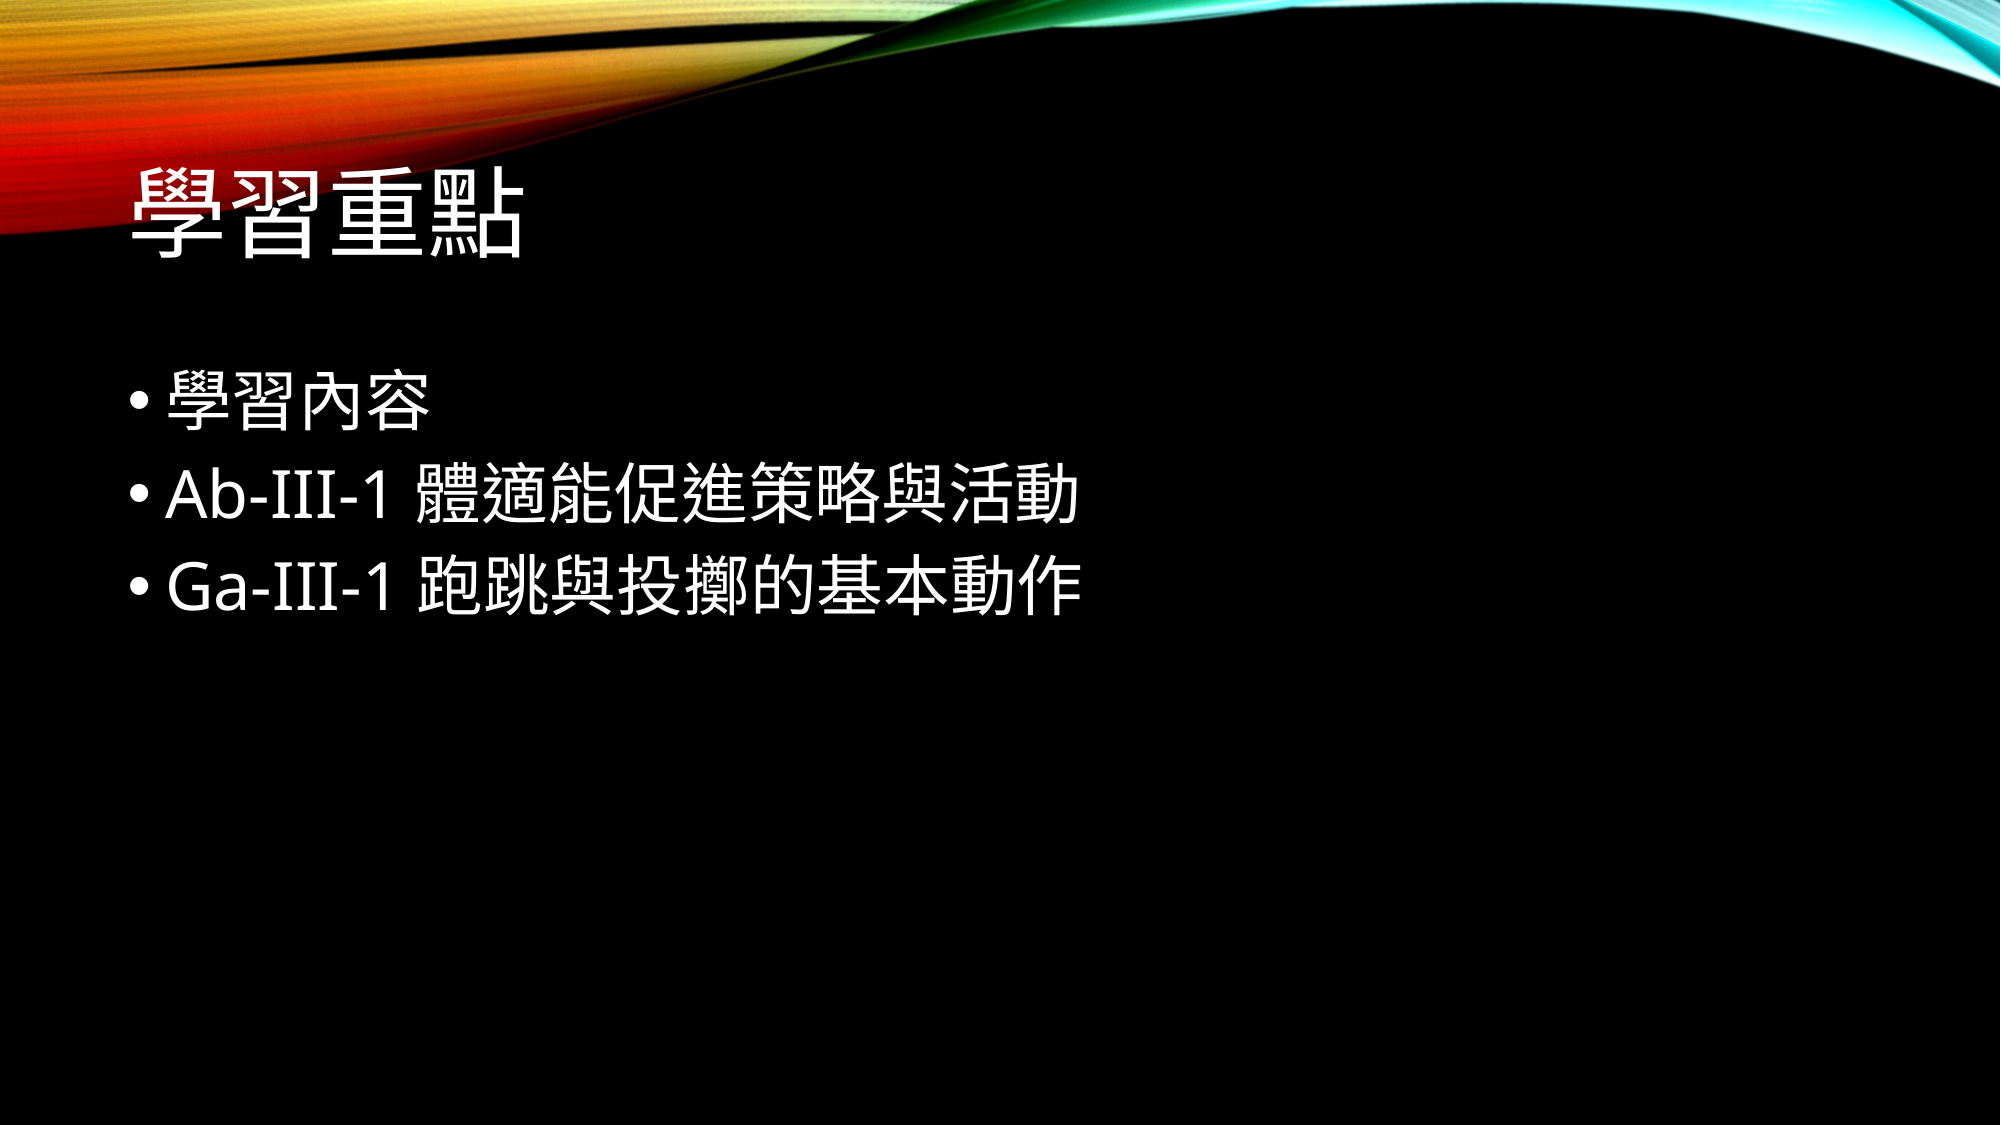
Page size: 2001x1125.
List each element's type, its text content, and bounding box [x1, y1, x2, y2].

picture [0, 0, 2000, 237]
list 學習內容 Ab-III-1體適能促進策略與活動 Ga-III-1跑跳與投擲的基本動作 [112, 360, 1888, 1021]
title 學習重點 [112, 111, 1525, 324]
